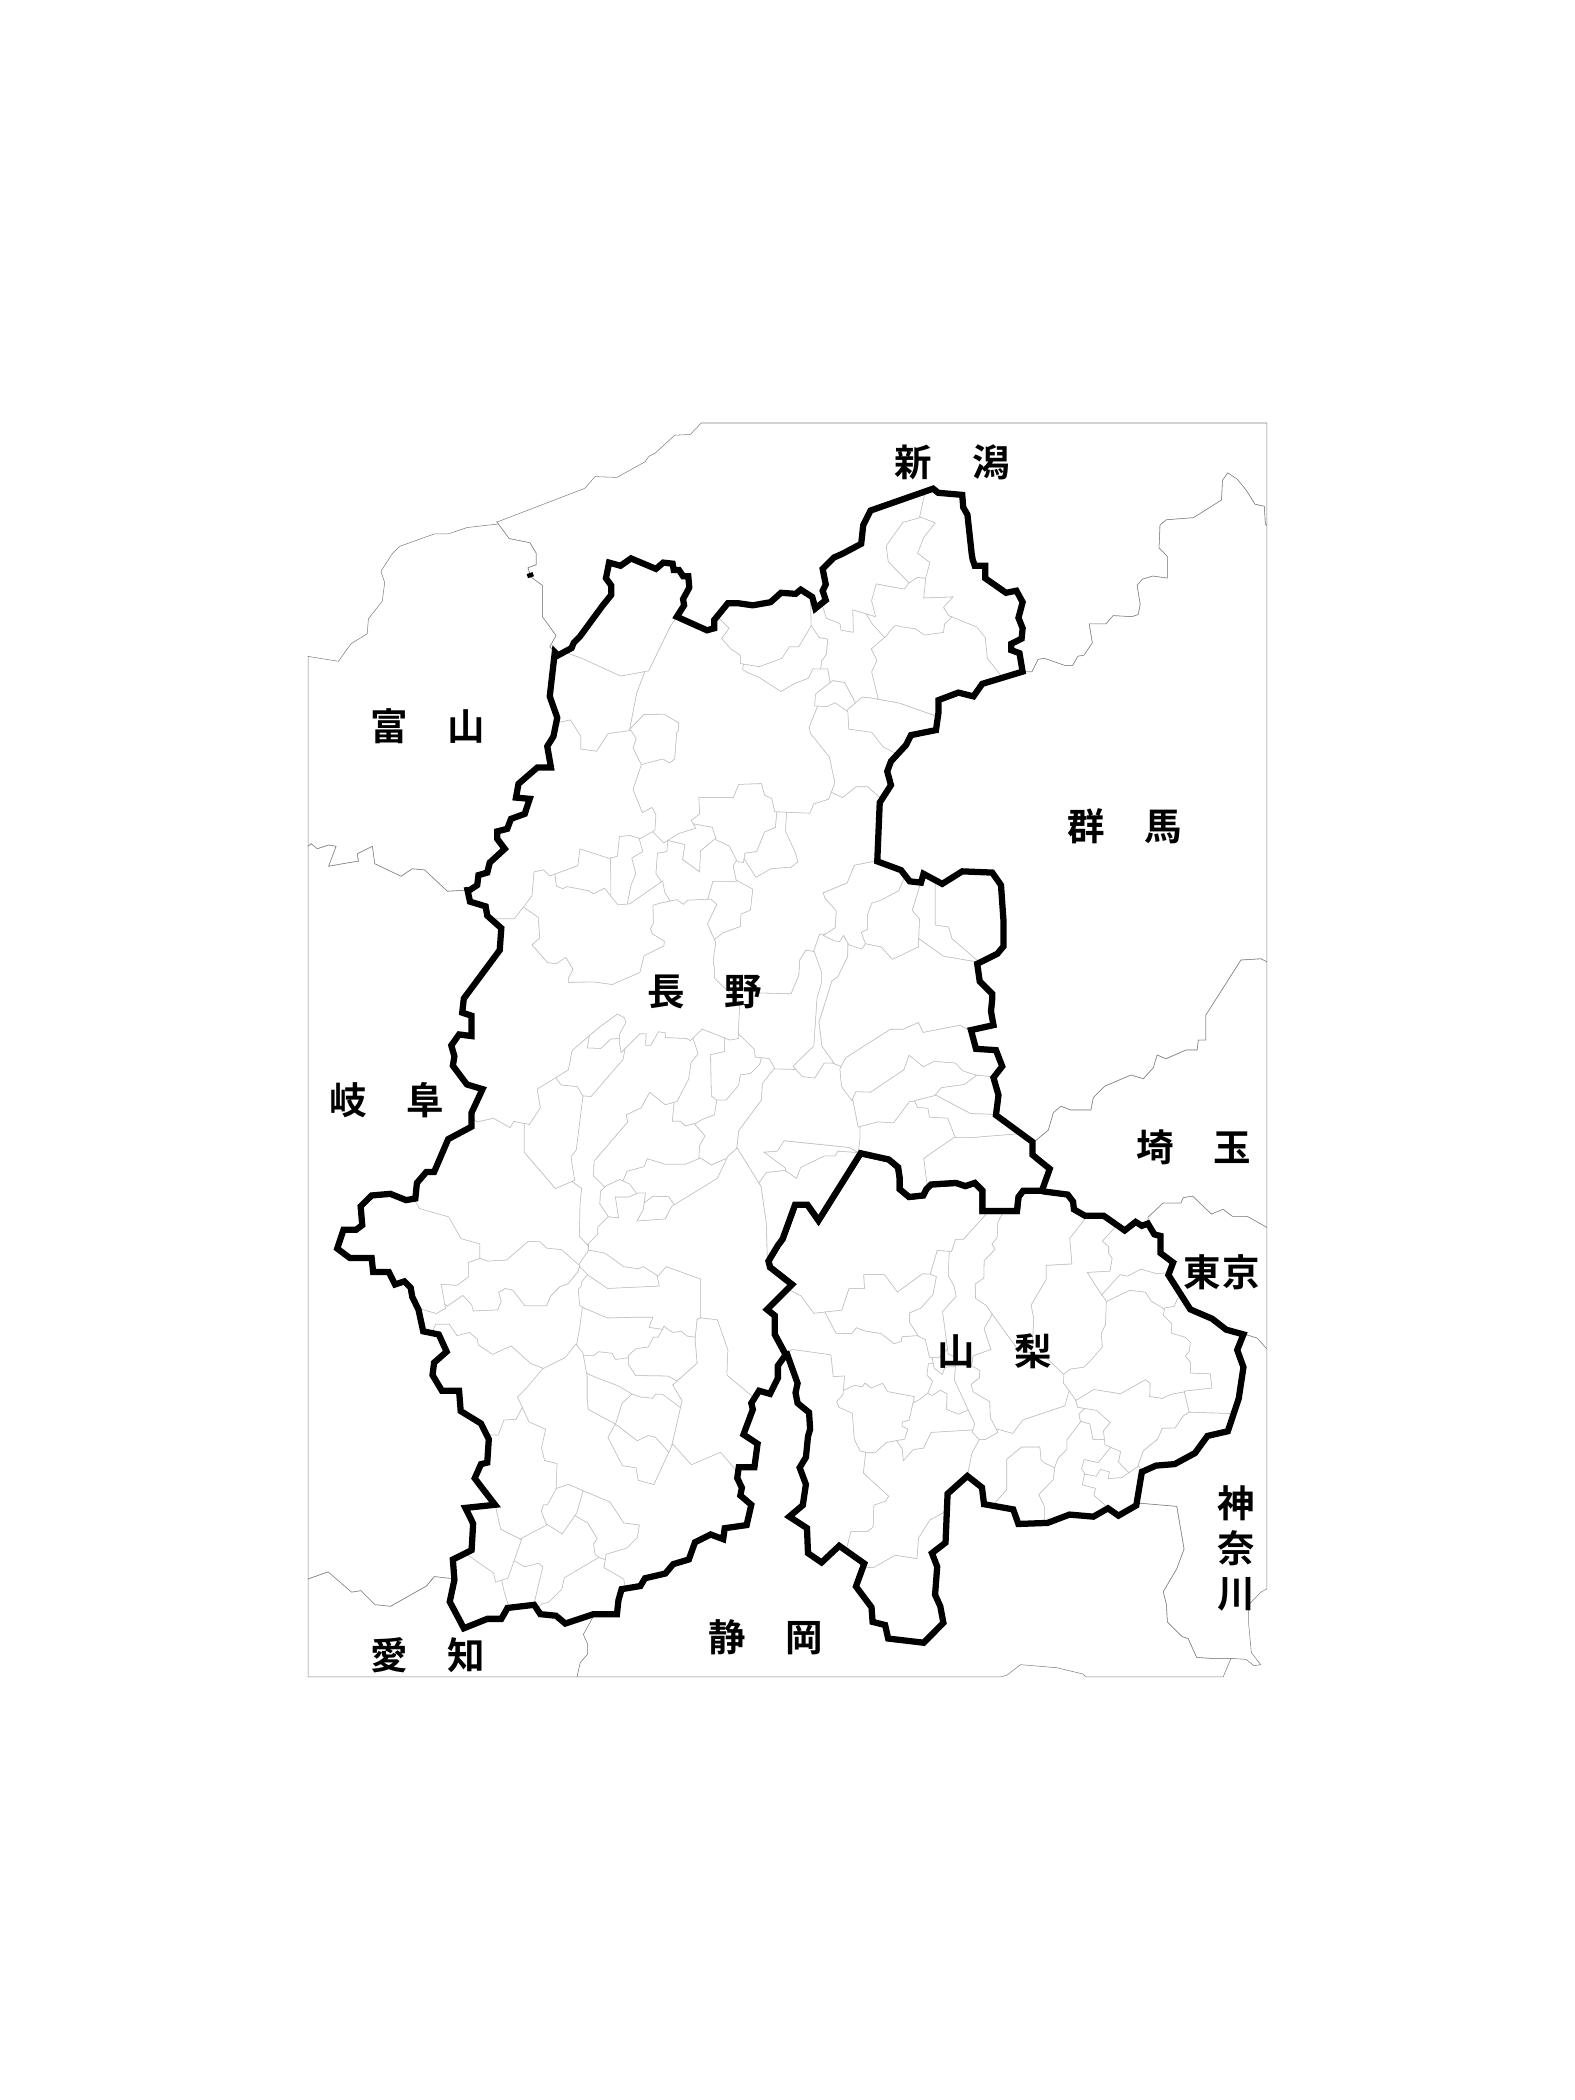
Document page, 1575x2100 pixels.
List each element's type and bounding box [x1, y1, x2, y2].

text_box [313, 431, 1277, 1686]
text_box [308, 423, 1267, 1677]
